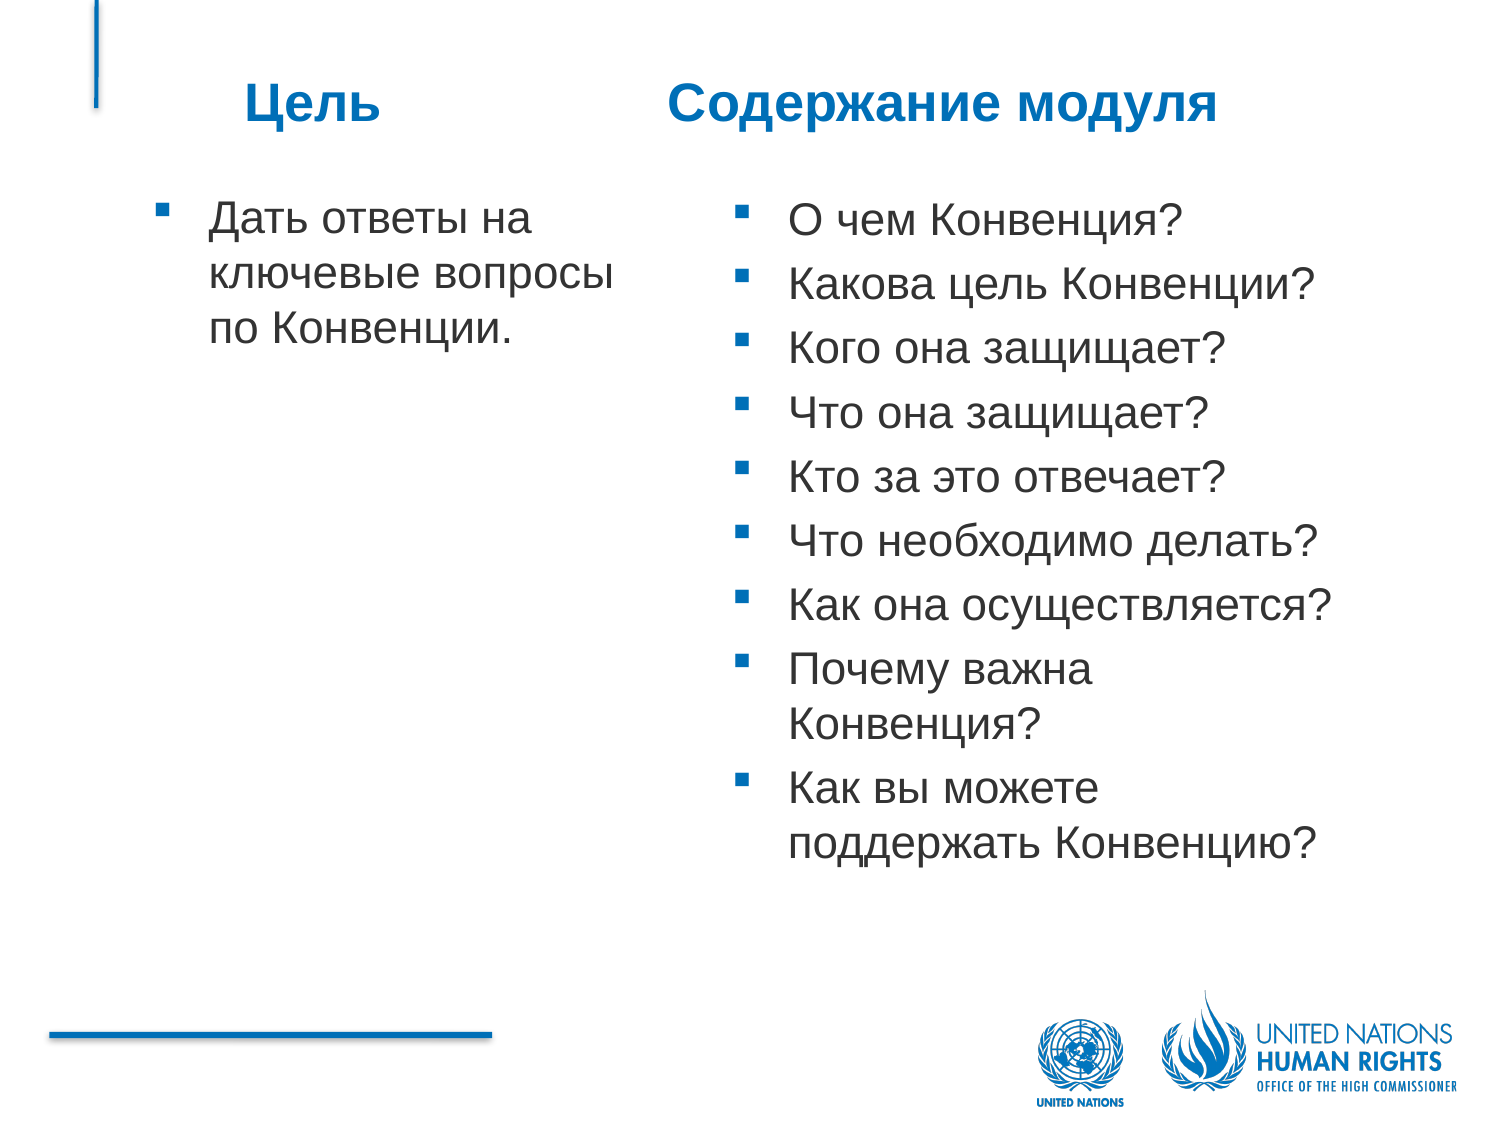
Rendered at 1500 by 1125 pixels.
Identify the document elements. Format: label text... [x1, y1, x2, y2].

text_box О чем Конвенция? Какова цель Конвенции? Кого она защищает? Что она защищает? Кто за это отвечает? Что необходимо делать? Как она осуществляется? Почему важна Конвенция? Как вы можете поддержать Конвенцию? [716, 182, 1350, 876]
text_box Дать ответы на ключевые вопросы по Конвенции. [137, 180, 675, 361]
text_box Содержание модуля [653, 60, 1235, 140]
picture [1037, 990, 1457, 1107]
text_box Цель [229, 60, 398, 140]
